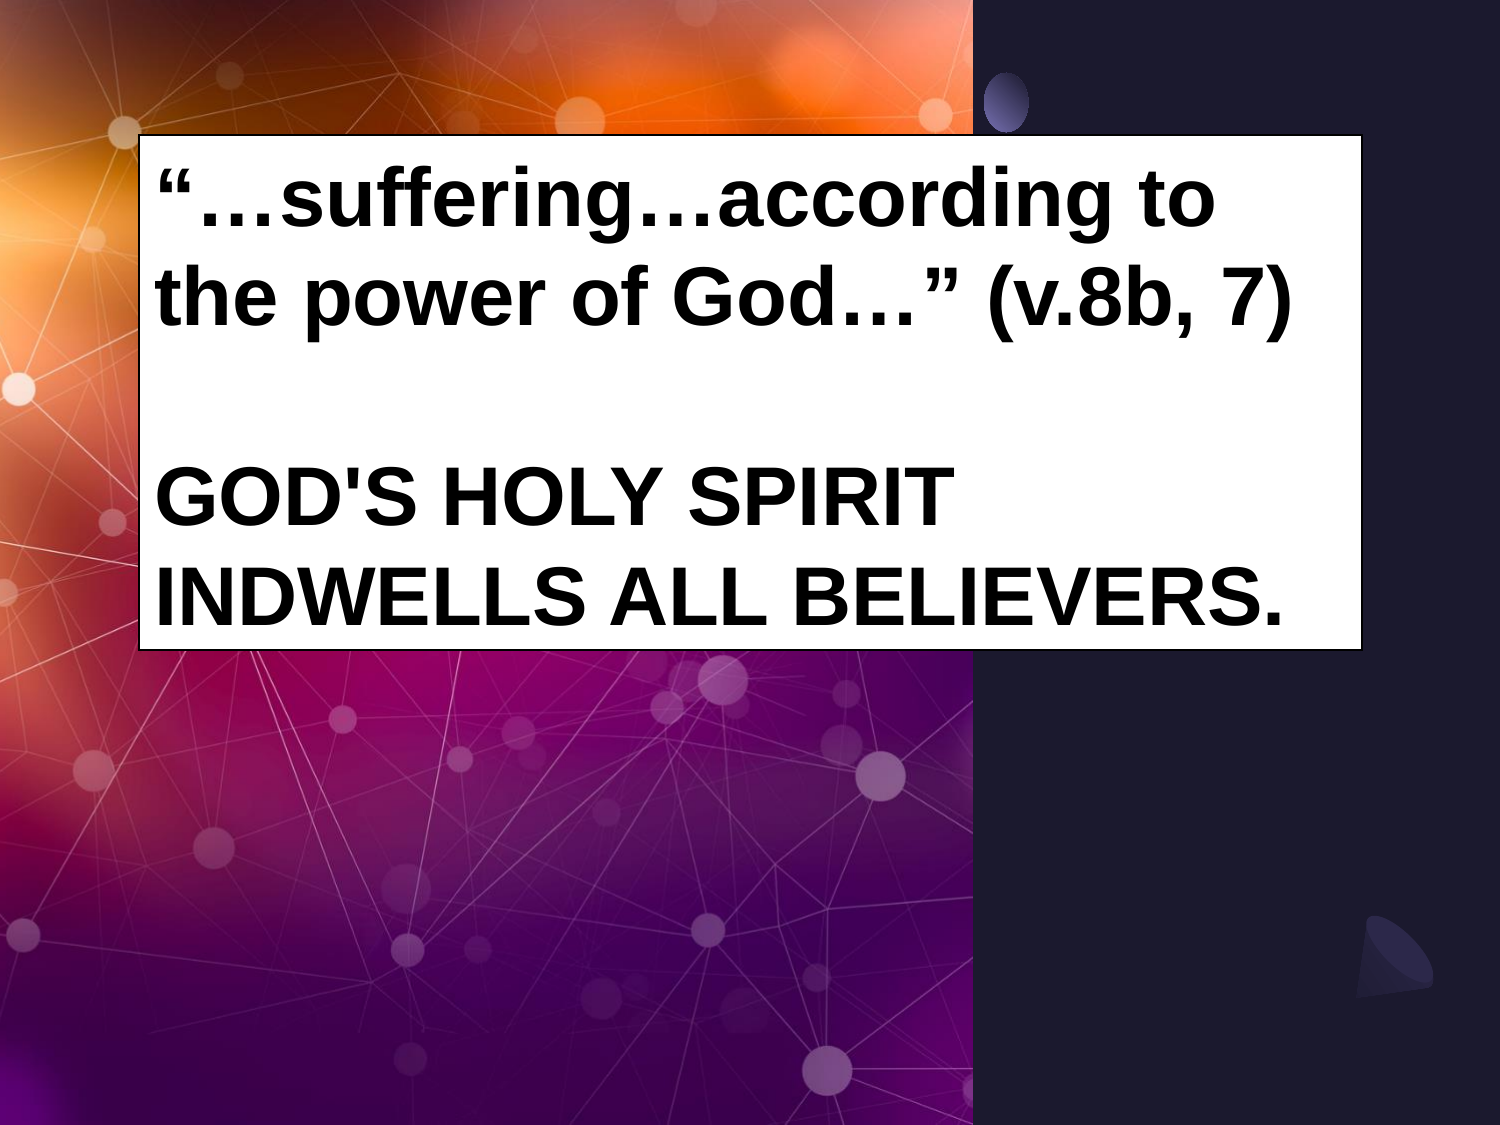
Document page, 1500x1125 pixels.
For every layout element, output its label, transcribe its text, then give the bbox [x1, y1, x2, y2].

text_box “…suffering…according to the power of God…” (v.8b, 7) GOD'S HOLY SPIRIT INDWELLS ALL BELIEVERS. [973, 134, 1363, 651]
picture [0, 0, 973, 1125]
